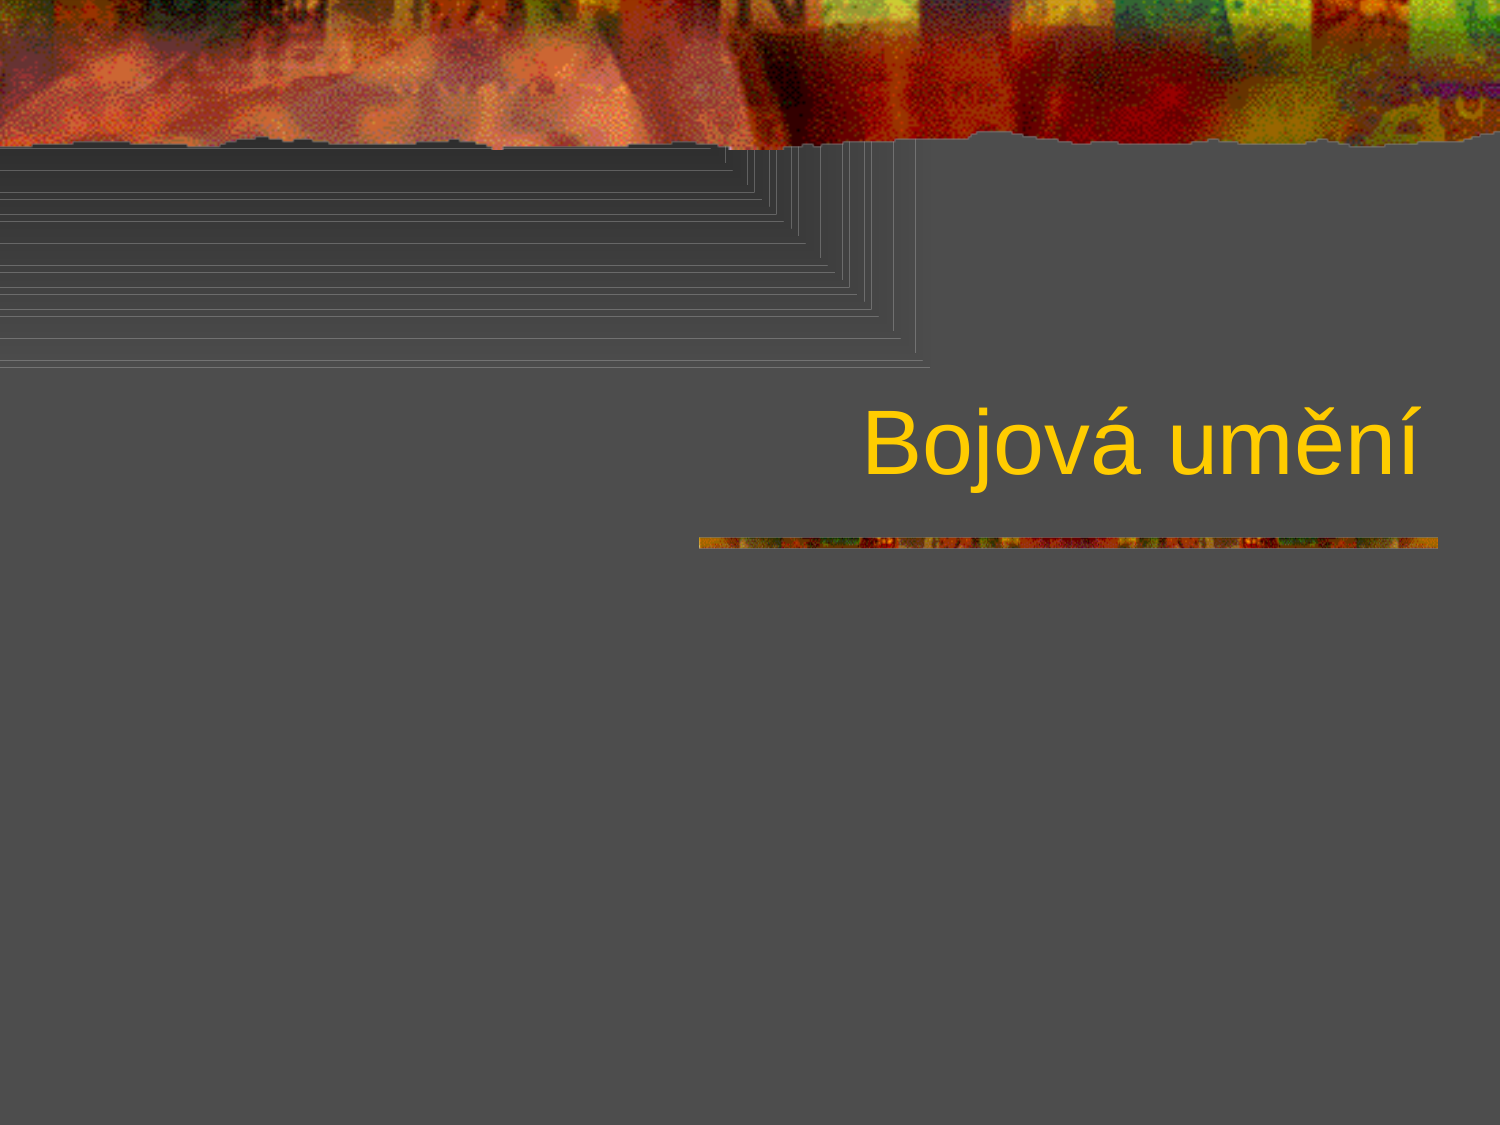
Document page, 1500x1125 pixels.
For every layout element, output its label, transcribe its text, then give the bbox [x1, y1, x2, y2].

title Bojová umění [162, 312, 1438, 501]
picture [0, 0, 1500, 150]
picture [699, 536, 1438, 552]
